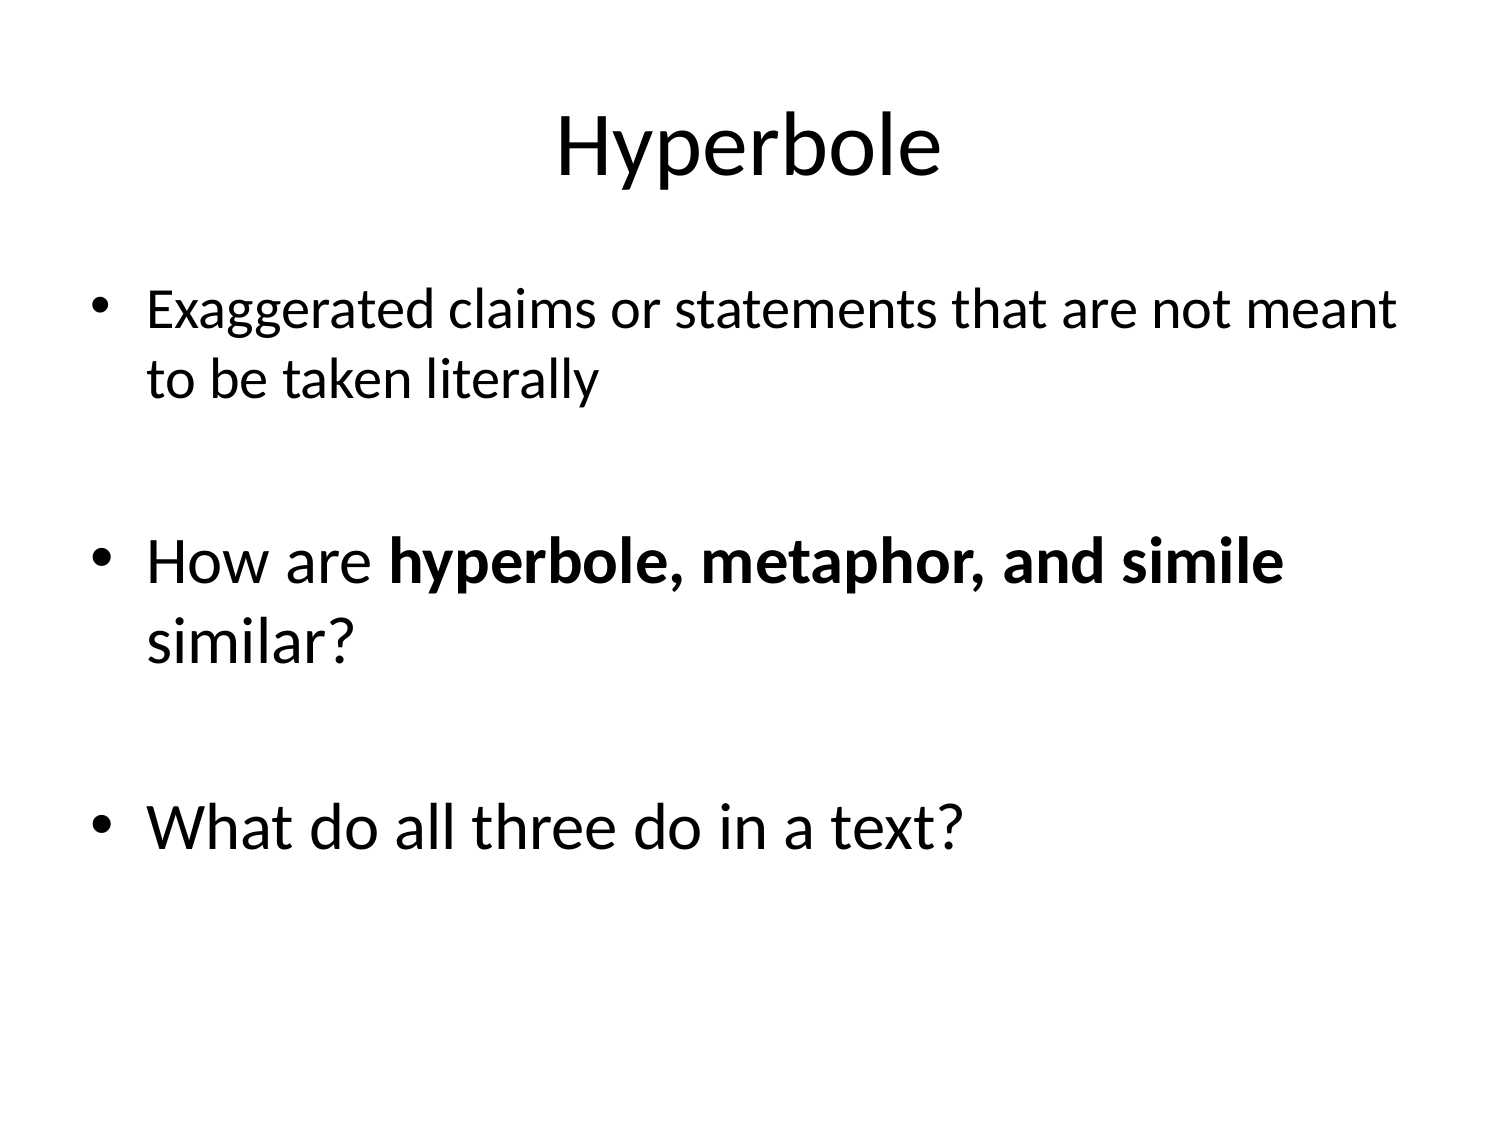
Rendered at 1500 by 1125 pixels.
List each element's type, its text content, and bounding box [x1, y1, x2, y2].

title Hyperbole [75, 45, 1425, 233]
list Exaggerated claims or statements that are not meant to be taken literally How are hyperbole, metaphor, and simile similar? What do all three do in a text? [75, 262, 1425, 1005]
